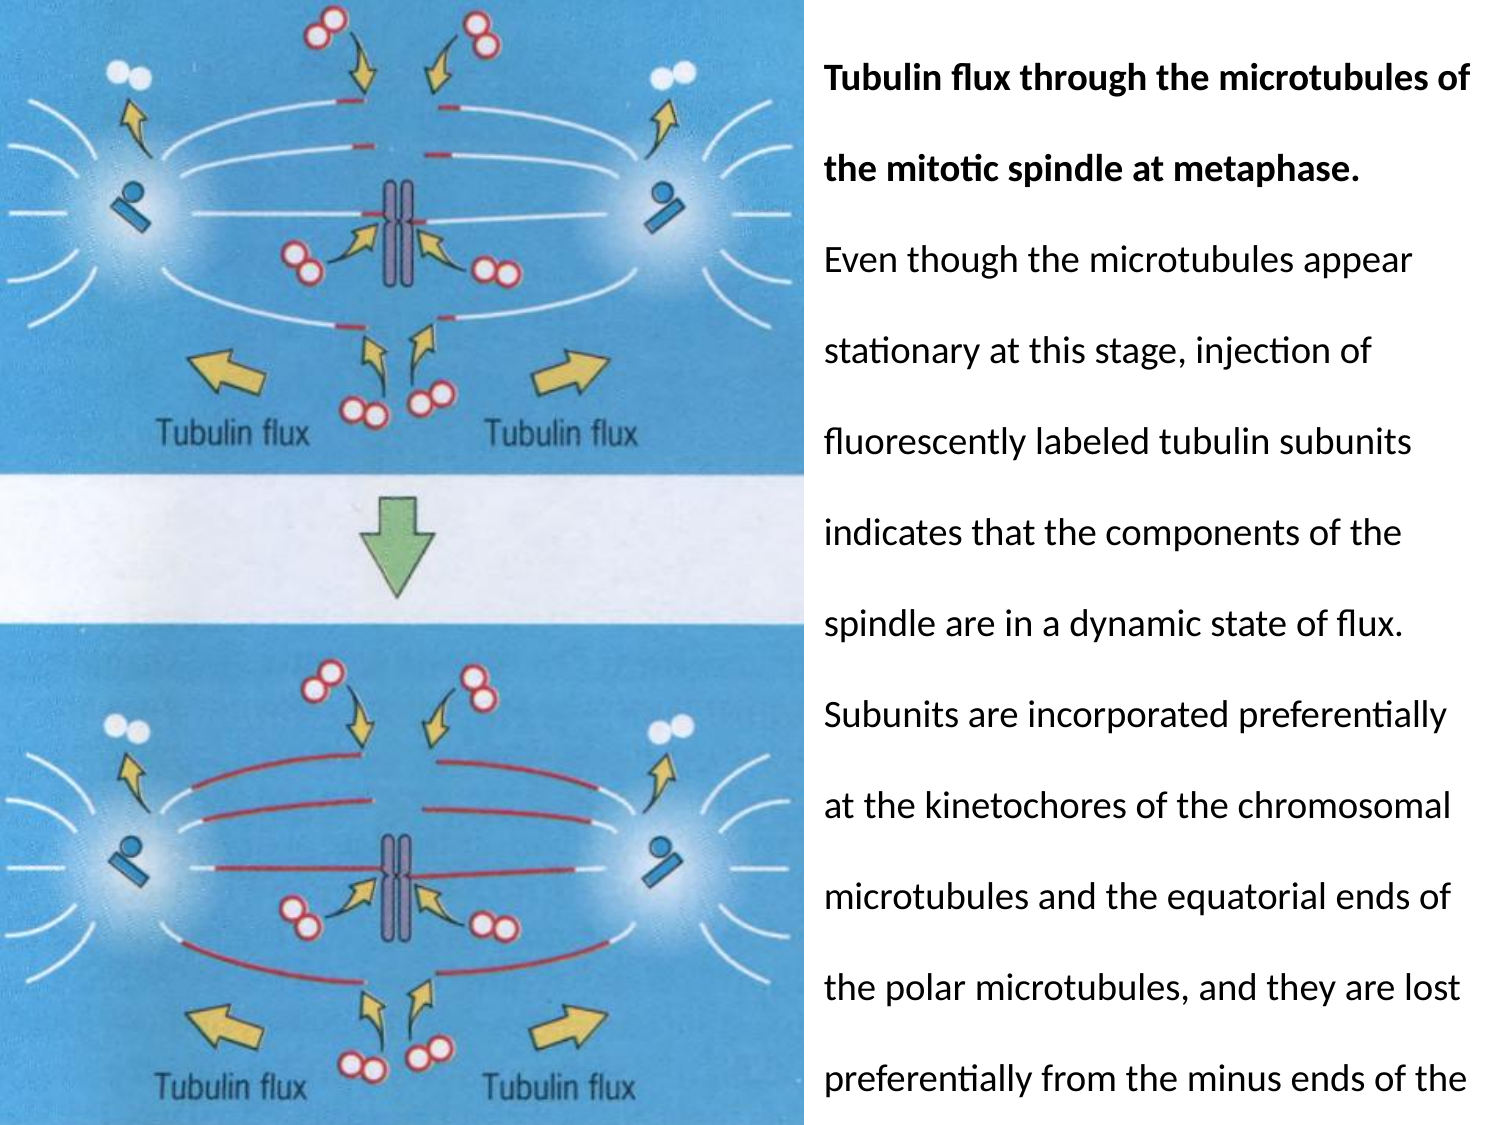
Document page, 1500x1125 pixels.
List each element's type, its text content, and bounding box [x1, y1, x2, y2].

text_box Tubulin flux through the microtubules of the mitotic spindle at metaphase. Even though the microtubules appear stationary at this stage, injection of fluorescently labeled tubulin subunits indicates that the components of the spindle are in a dynamic state of flux. Subunits are incorporated preferentially at the kinetochores of the chromosomal microtubules and the equatorial ends of the polar microtubules, and they are lost preferentially from the minus ends of the microtubules in the region of the poles. As a result, the labeled subunits are seen to move through the microtubules as the time of the experiment increases. [808, 0, 1500, 1125]
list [0, 0, 804, 1125]
